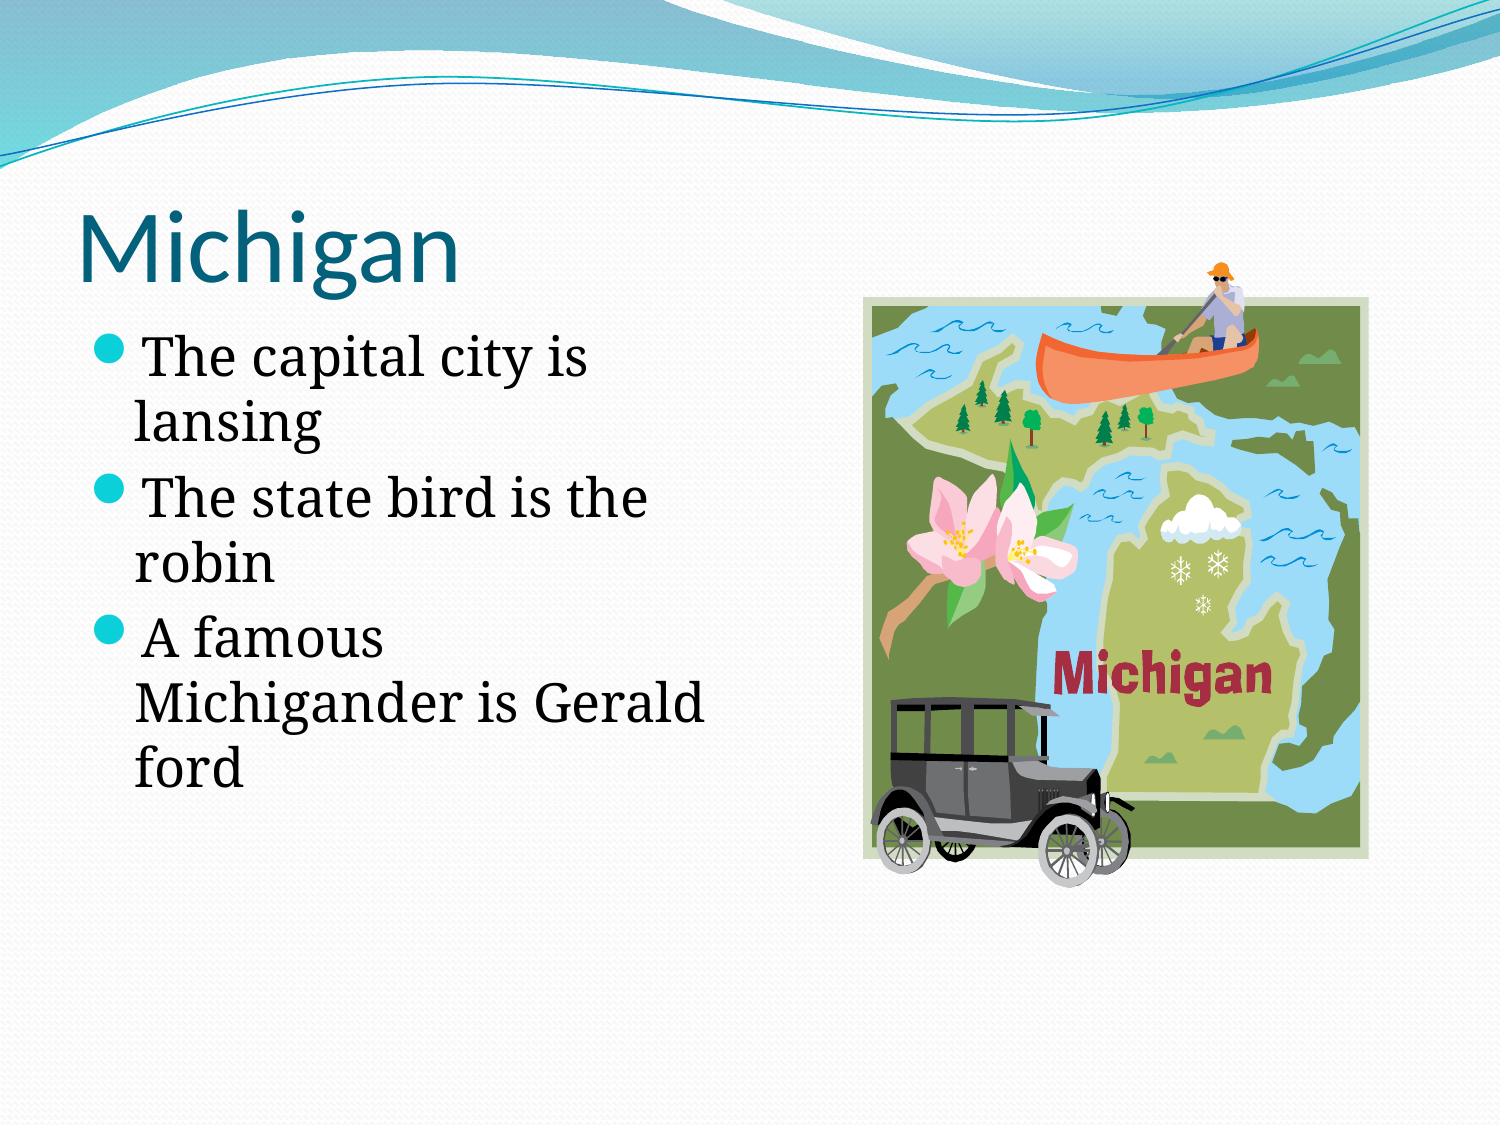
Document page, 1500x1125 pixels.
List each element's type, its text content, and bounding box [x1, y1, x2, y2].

title Michigan [75, 115, 1425, 303]
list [862, 262, 1369, 888]
list The capital city is lansing The state bird is the robin A famous Michigander is Gerald ford [75, 314, 738, 1043]
